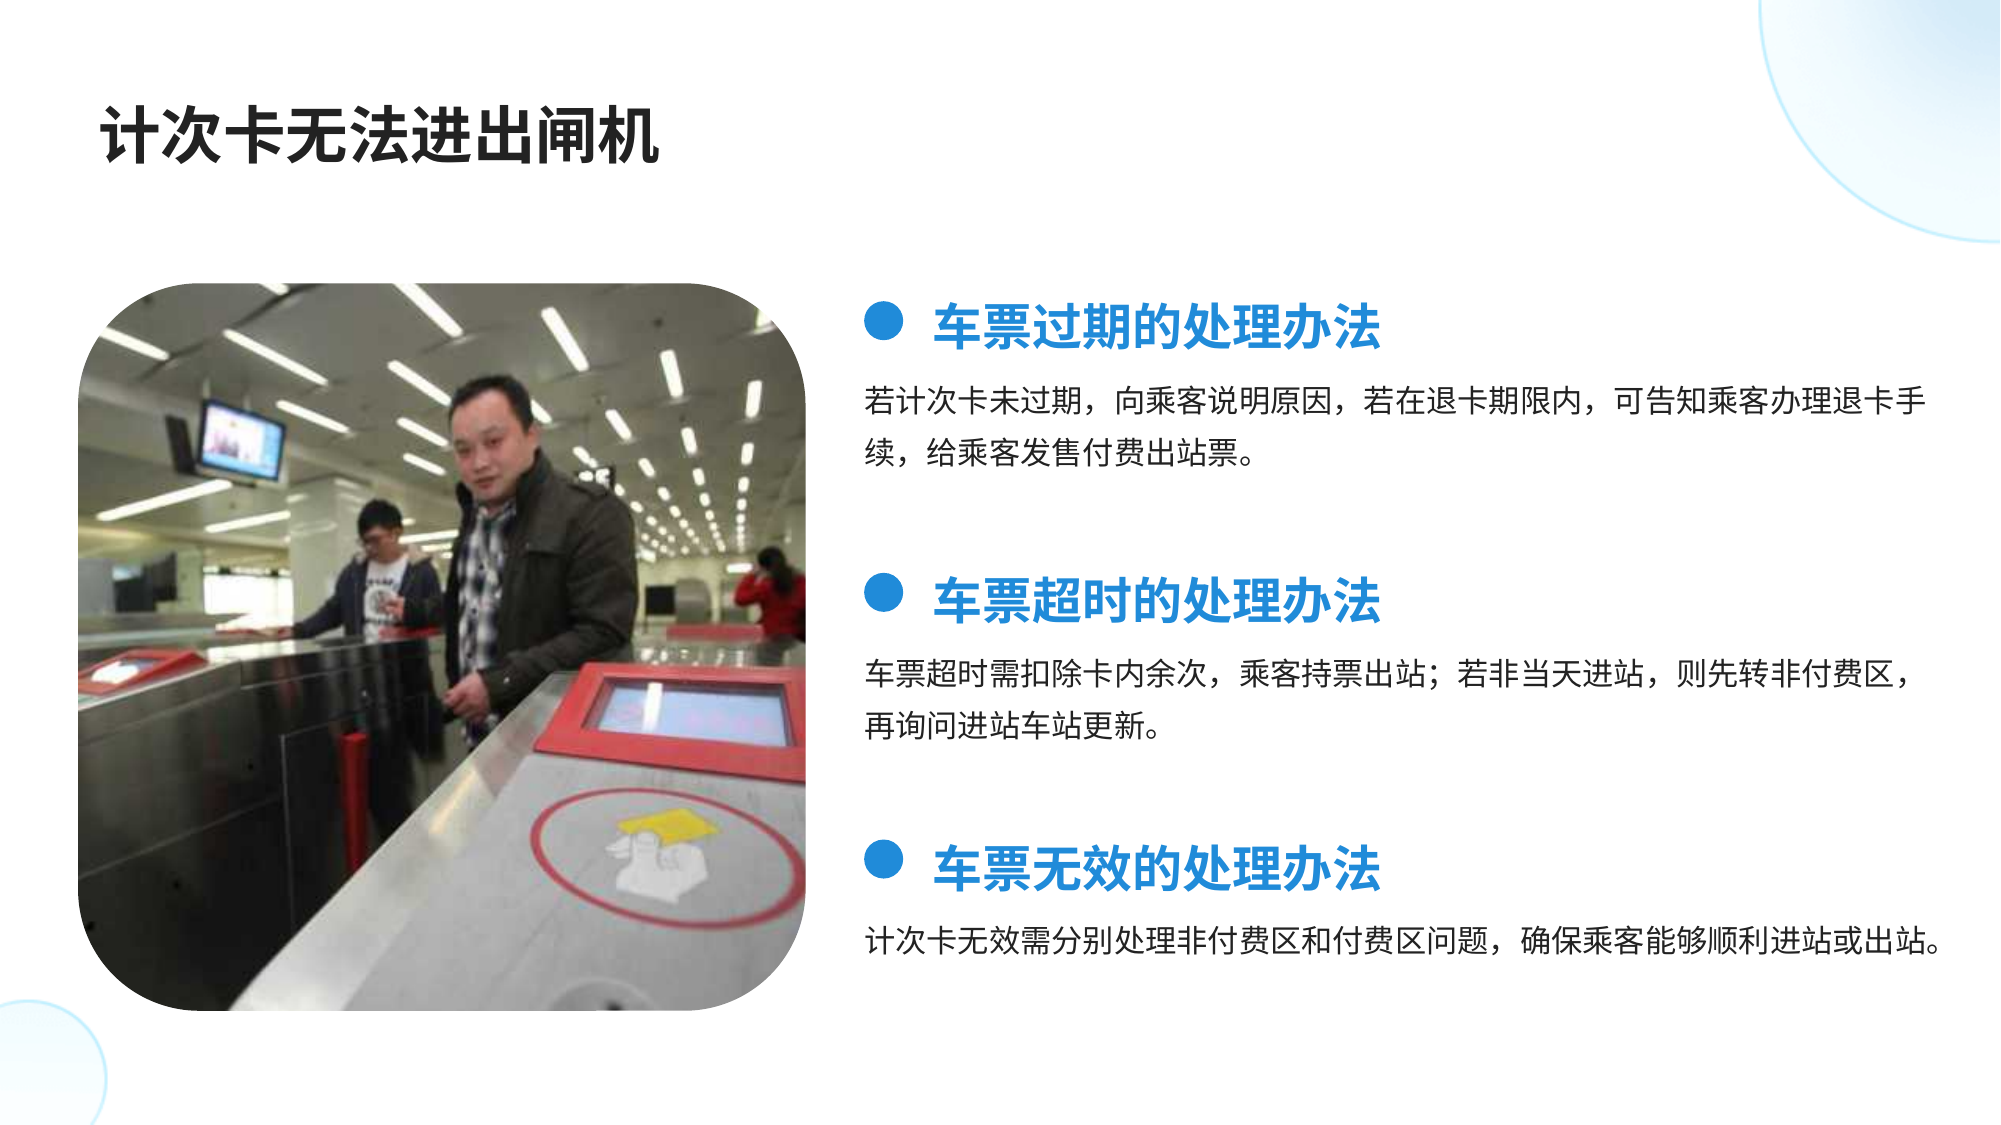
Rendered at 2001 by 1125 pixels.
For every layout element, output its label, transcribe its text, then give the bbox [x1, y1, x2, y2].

text_box [864, 572, 904, 612]
text_box 计次卡无效需分别处理非付费区和付费区问题，确保乘客能够顺利进站或出站。 [864, 906, 1927, 1057]
text_box [864, 301, 904, 341]
text_box 车票超时需扣除卡内余次，乘客持票出站；若非当天进站，则先转非付费区，再询问进站车站更新。 [864, 639, 1927, 790]
text_box 计次卡无法进出闸机 [78, 43, 1922, 194]
text_box [864, 839, 904, 879]
picture [0, 0, 2001, 1125]
text_box 车票无效的处理办法 [912, 800, 1897, 906]
text_box 车票过期的处理办法 [912, 266, 1897, 366]
text_box 车票超时的处理办法 [912, 535, 1897, 639]
text_box 若计次卡未过期，向乘客说明原因，若在退卡期限内，可告知乘客办理退卡手续，给乘客发售付费出站票。 [864, 366, 1927, 517]
